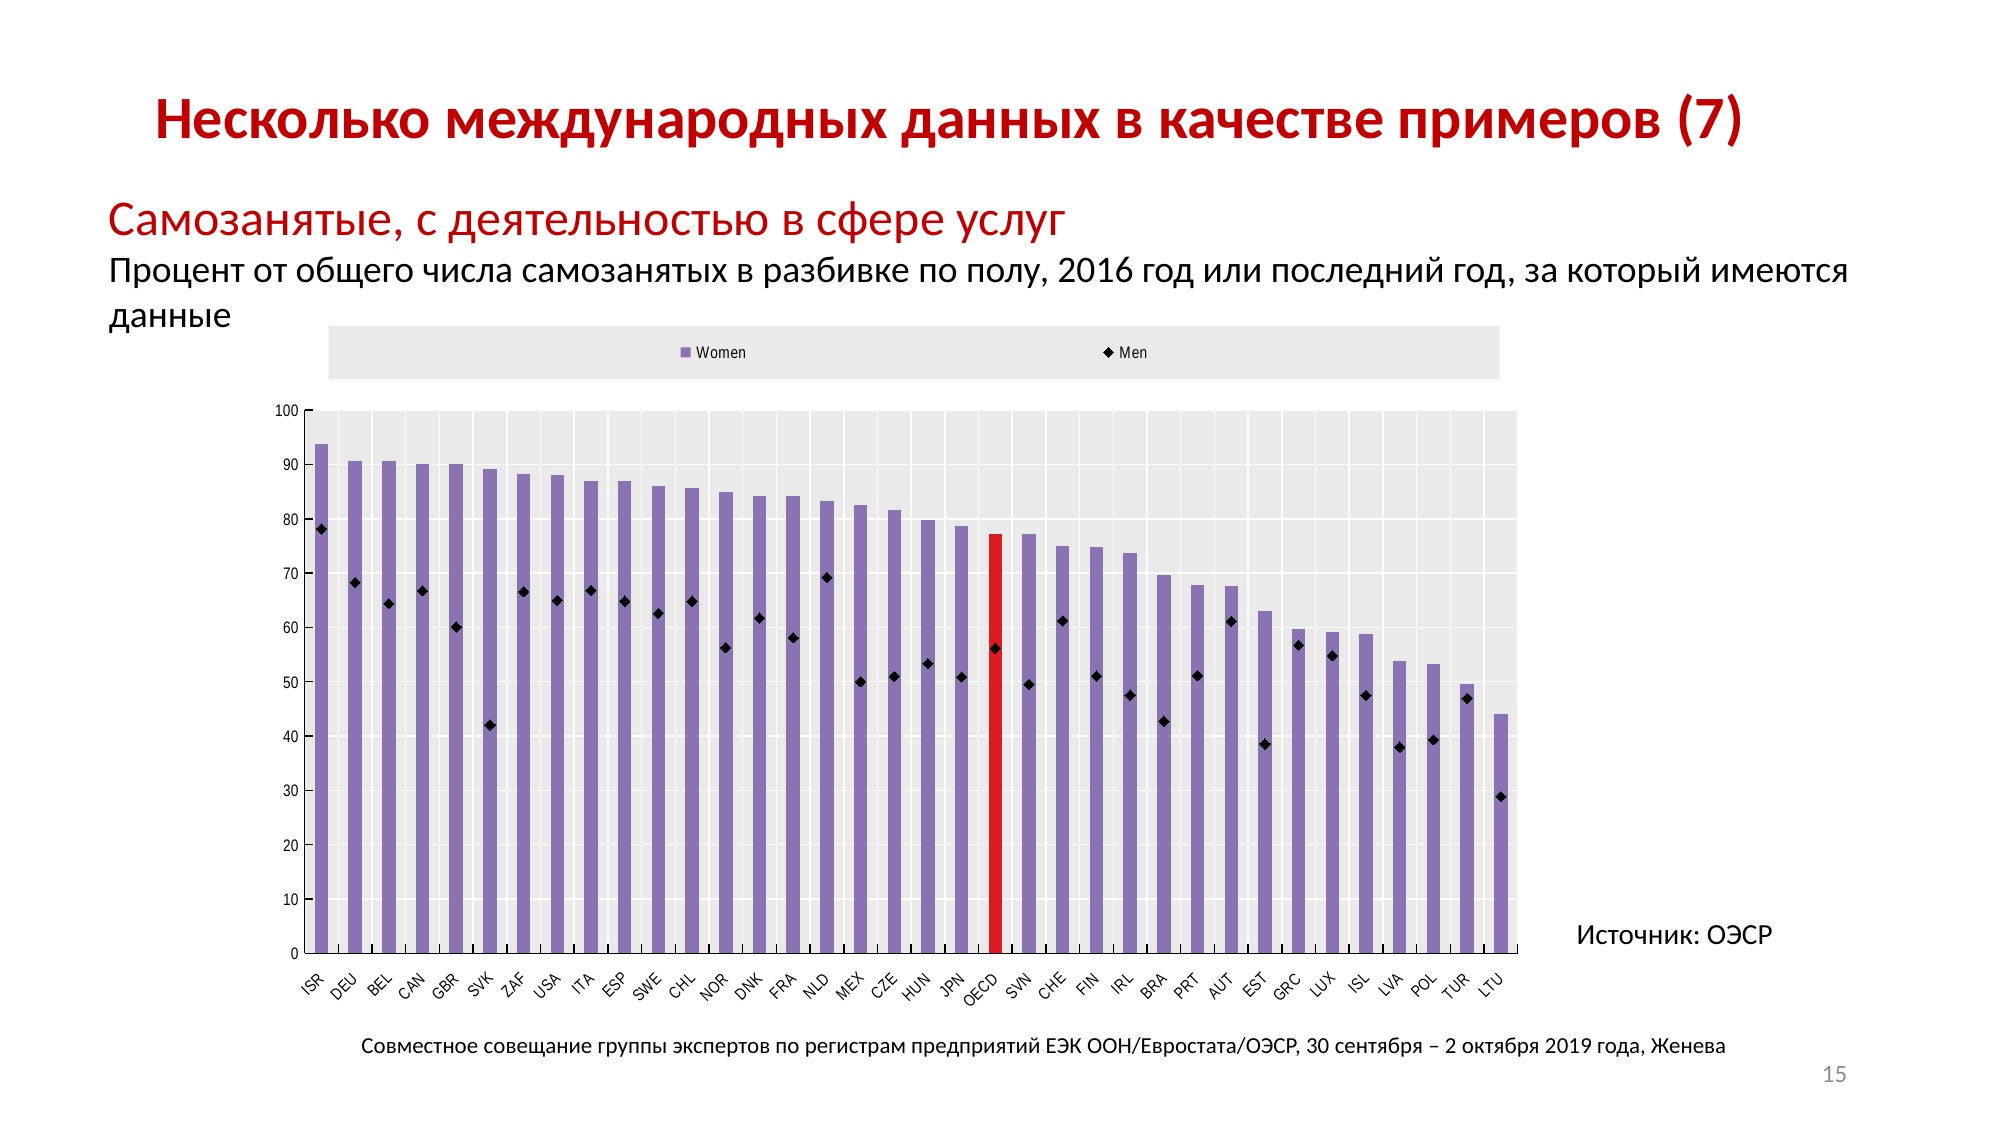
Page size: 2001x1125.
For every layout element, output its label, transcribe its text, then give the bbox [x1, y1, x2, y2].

text_box Самозанятые, с деятельностью в сфере услуг Процент от общего числа самозанятых в разбивке по полу, 2016 год или последний год, за который имеются данные [94, 178, 1895, 343]
slide_number 15 [1412, 1075, 1863, 1103]
text_box Источник: ОЭСР [1561, 908, 1800, 958]
chart [264, 311, 1521, 1019]
title Несколько международных данных в качестве примеров (7) [140, 71, 1800, 167]
footer Совместное совещание группы экспертов по регистрам предприятий ЕЭК ООН/Евростата/ОЭСР, 30 сентября – 2 октября 2019 года, Женева [137, 1014, 1953, 1075]
